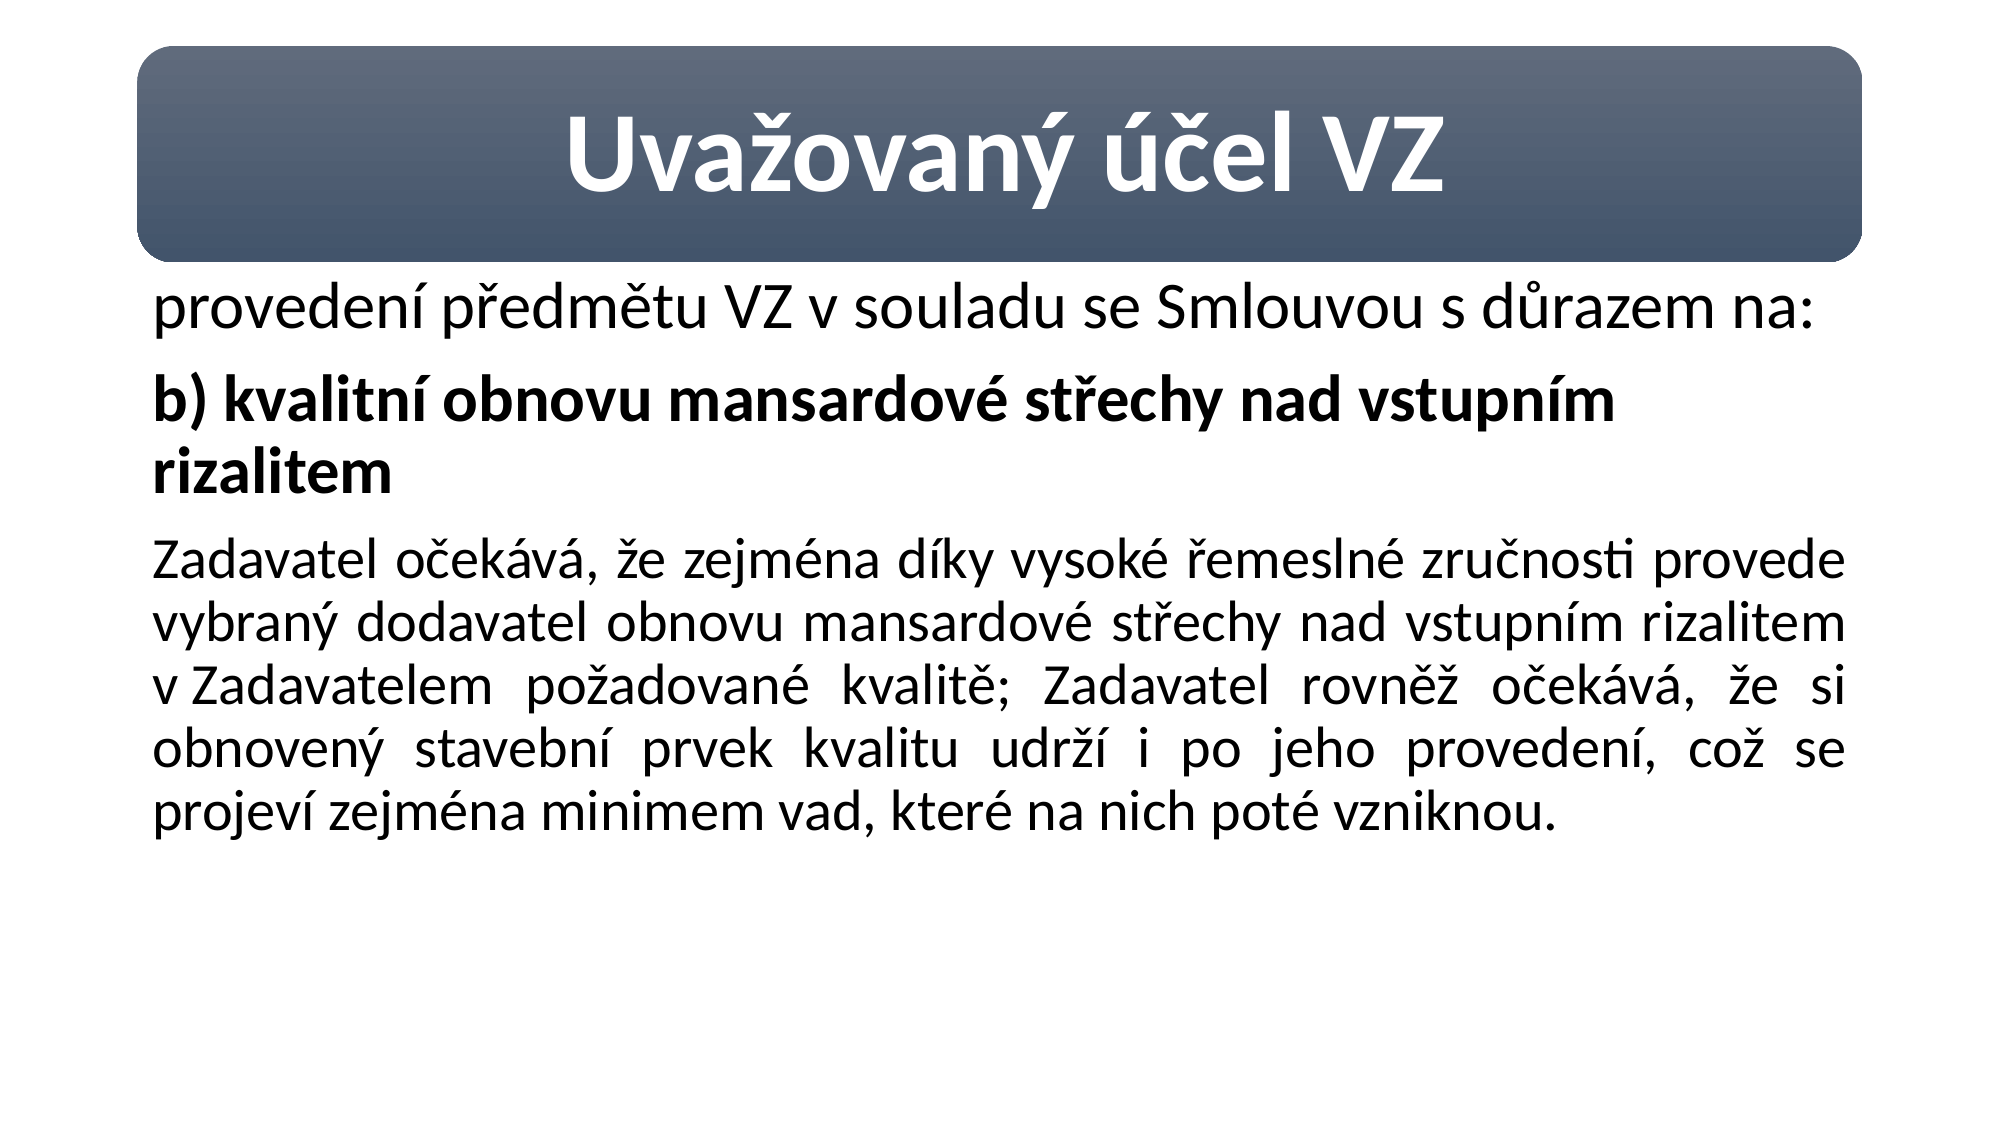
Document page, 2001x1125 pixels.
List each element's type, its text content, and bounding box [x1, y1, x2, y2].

list provedení předmětu VZ v souladu se Smlouvou s důrazem na: b) kvalitní obnovu mansardové střechy nad vstupním rizalitem Zadavatel očekává, že zejména díky vysoké řemeslné zručnosti provede vybraný dodavatel obnovu mansardové střechy nad vstupním rizalitem v Zadavatelem požadované kvalitě; Zadavatel rovněž očekává, že si obnovený stavební prvek kvalitu udrží i po jeho provedení, což se projeví zejména minimem vad, které na nich poté vzniknou. [137, 263, 1863, 1080]
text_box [137, 45, 1863, 263]
